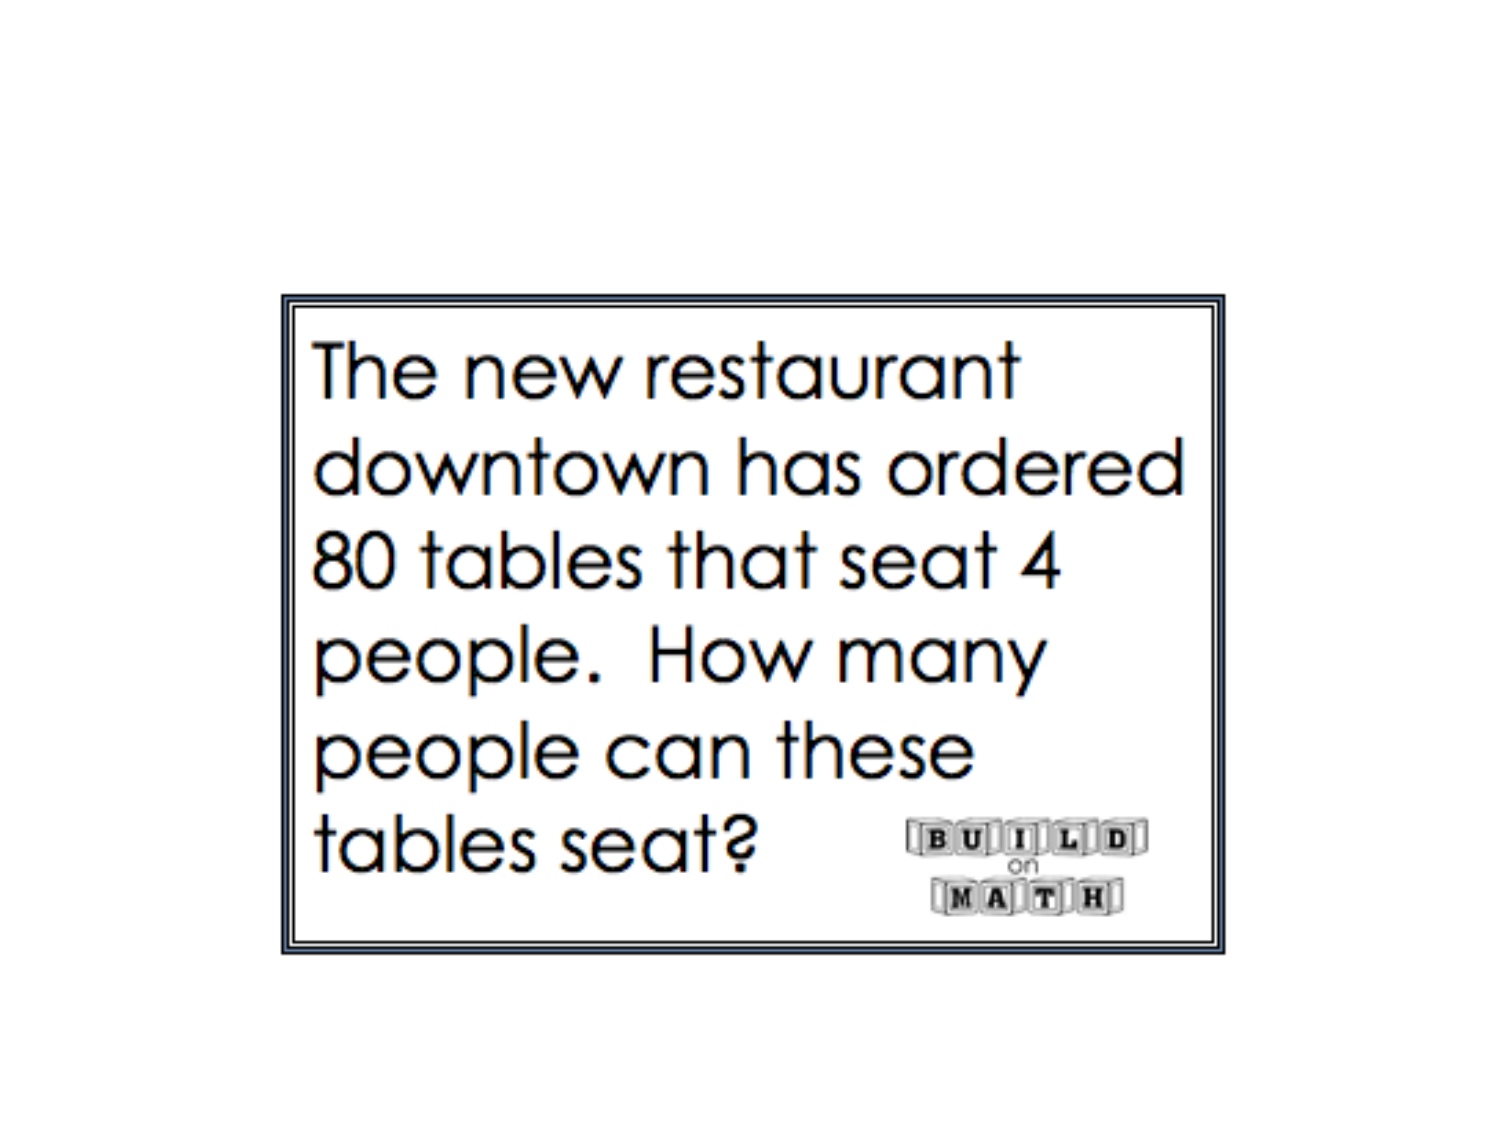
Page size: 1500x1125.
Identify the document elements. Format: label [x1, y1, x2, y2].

list [74, 262, 1426, 1006]
